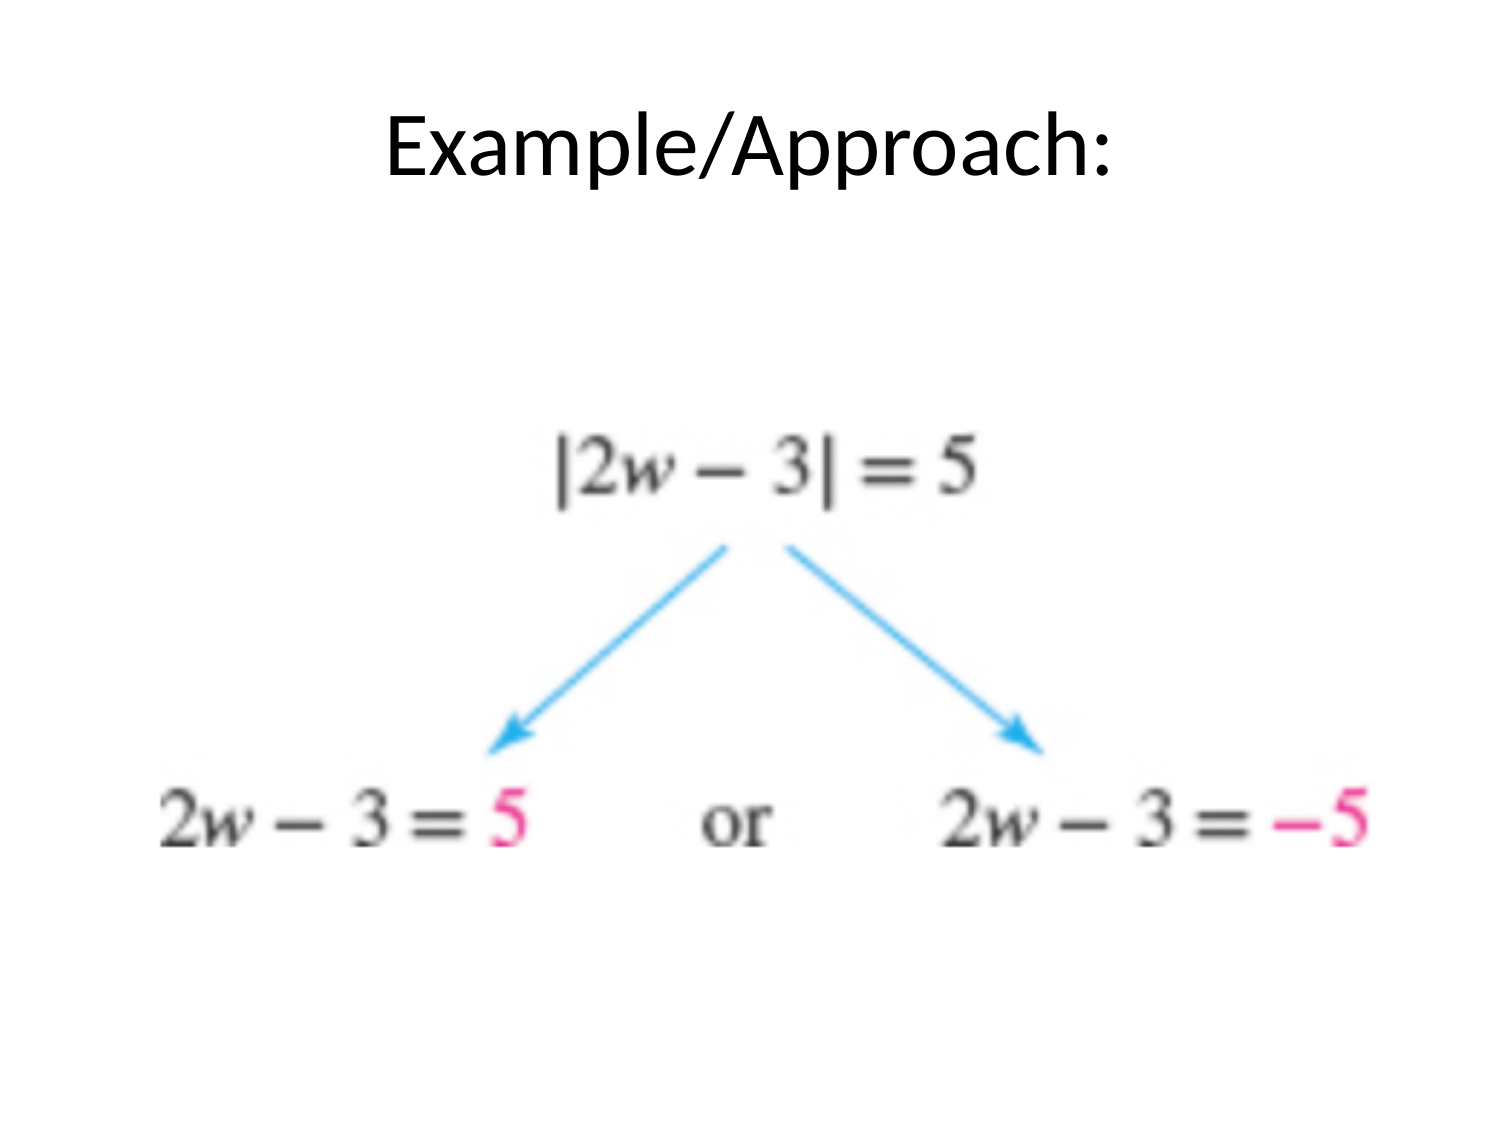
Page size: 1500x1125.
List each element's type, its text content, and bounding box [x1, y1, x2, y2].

title Example/Approach: [75, 45, 1425, 233]
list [74, 262, 1426, 1006]
